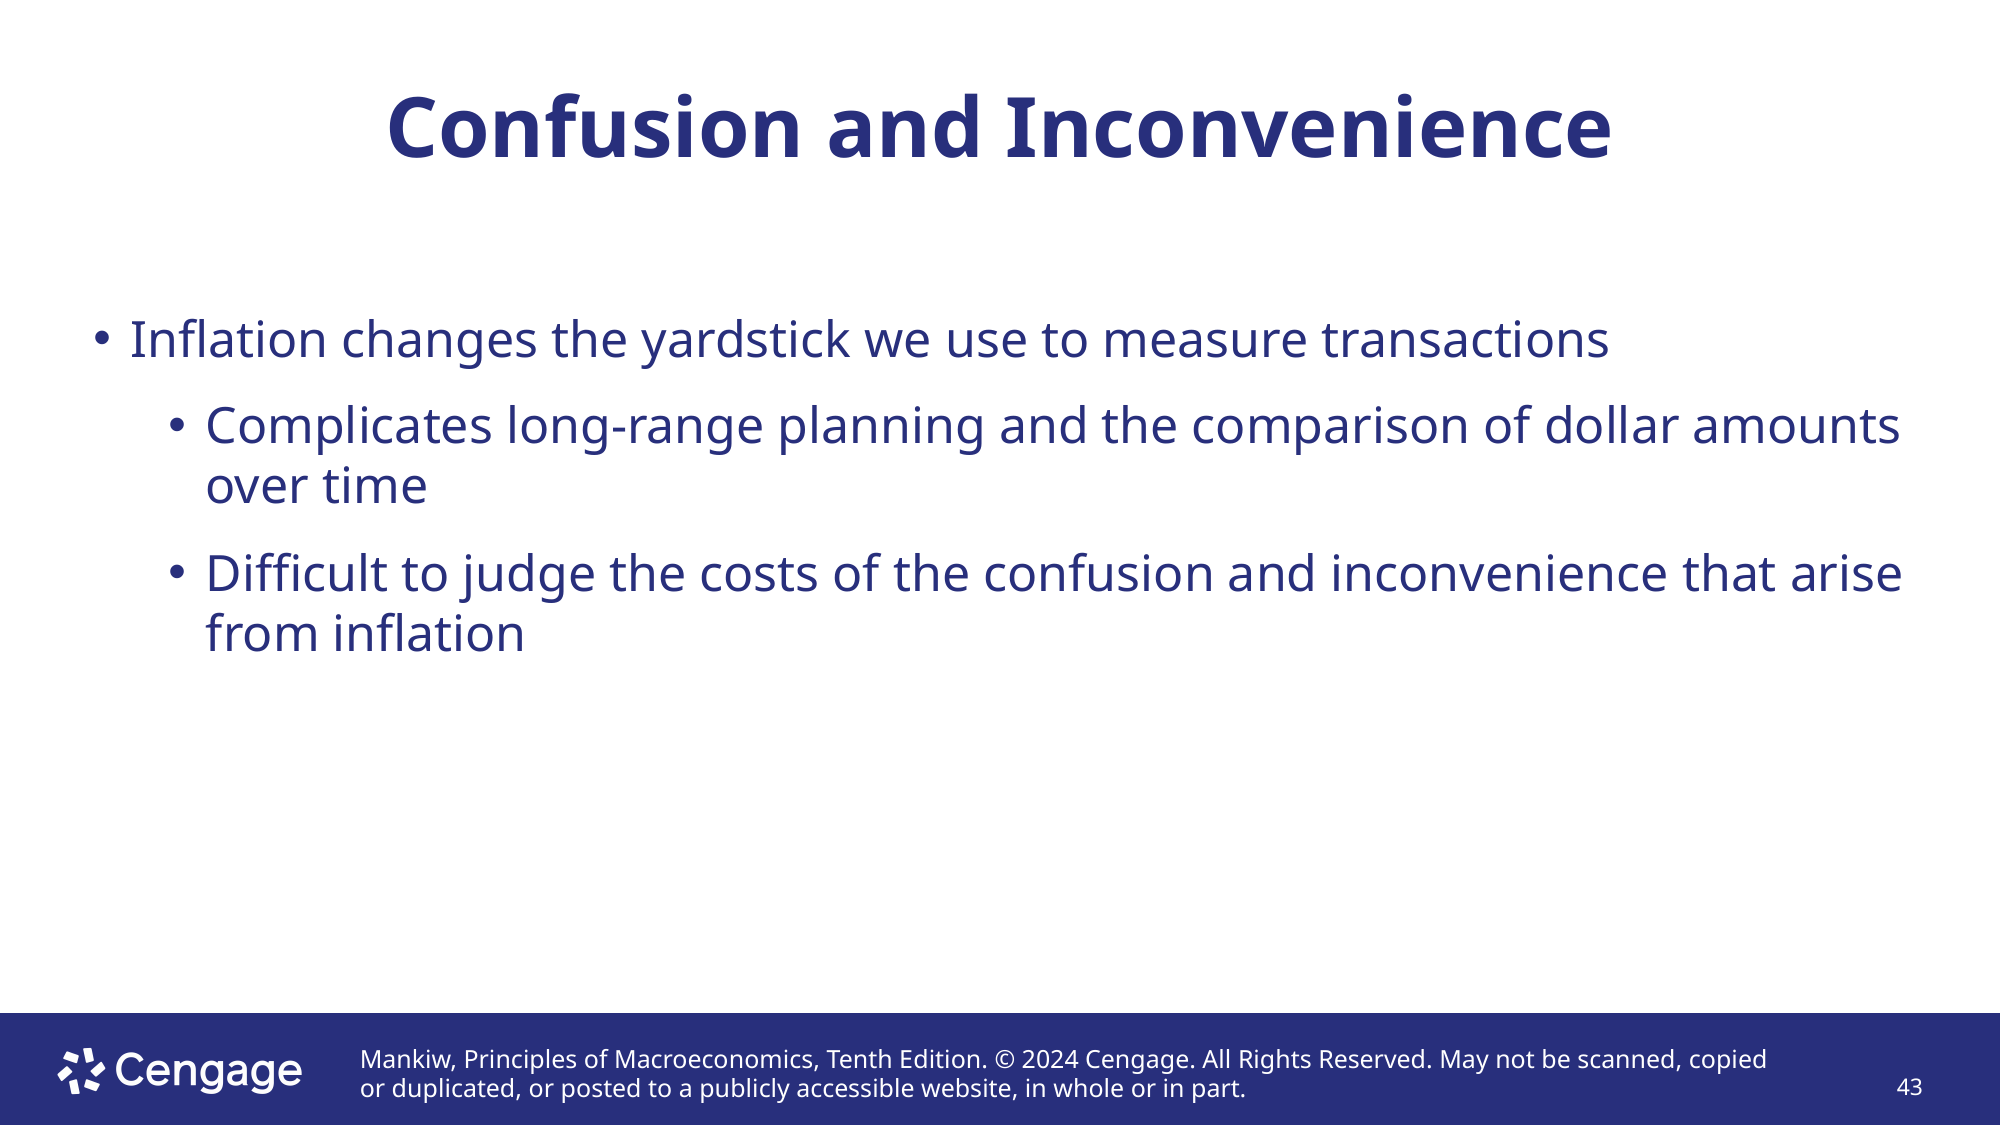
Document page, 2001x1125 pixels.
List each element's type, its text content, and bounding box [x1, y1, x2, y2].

list Inflation changes the yardstick we use to measure transactions Complicates long-range planning and the comparison of dollar amounts over time Difficult to judge the costs of the confusion and inconvenience that arise from inflation [78, 299, 1923, 1014]
title Confusion and Inconvenience [78, 77, 1923, 278]
picture [30, 1020, 329, 1122]
